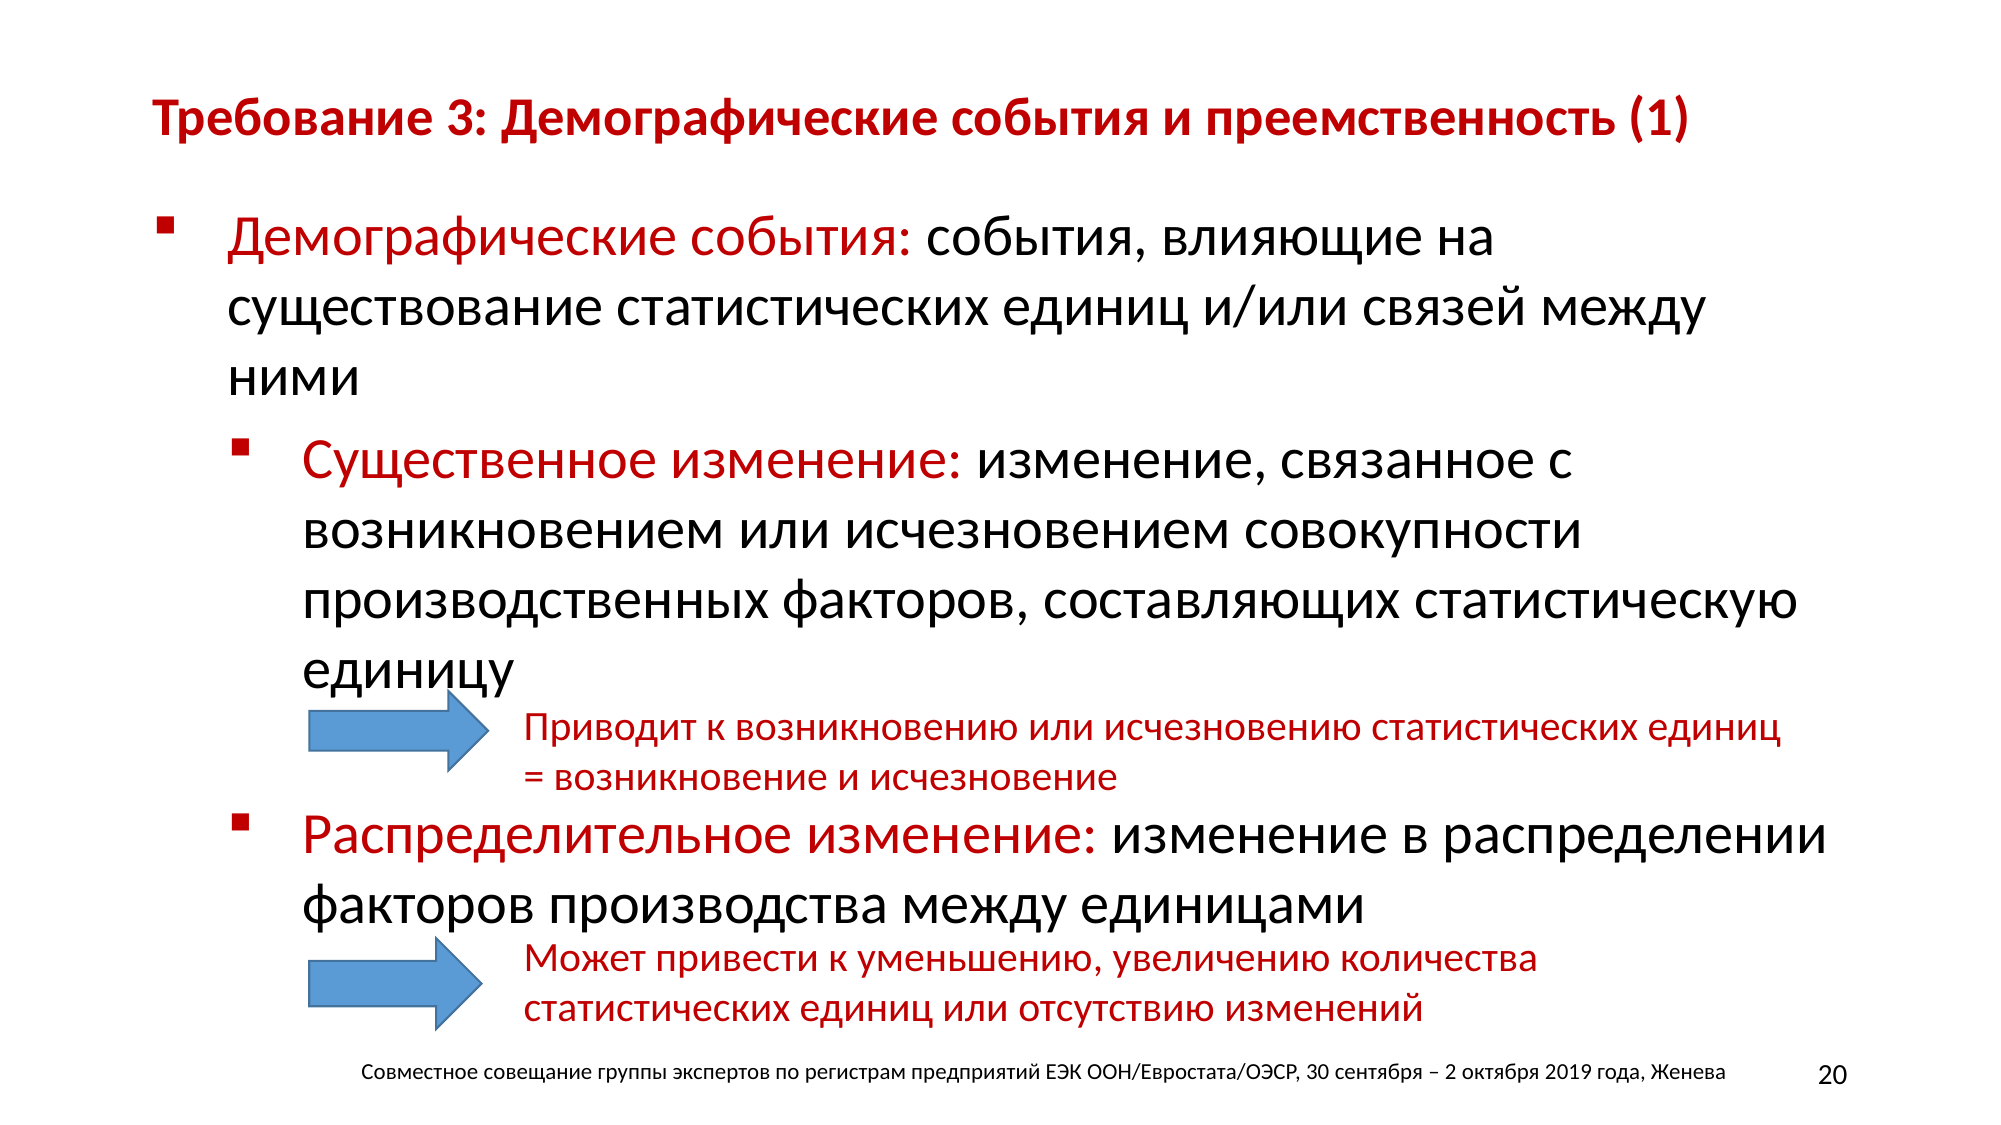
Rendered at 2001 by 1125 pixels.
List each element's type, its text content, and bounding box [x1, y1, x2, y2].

text_box Демографические события: события, влияющие на существование статистических единиц и/или связей между ними Существенное изменение: изменение, связанное с возникновением или исчезновением совокупности производственных факторов, составляющих статистическую единицу Распределительное изменение: изменение в распределении факторов производства между единицами [137, 189, 1863, 1040]
title Требование 3: Демографические события и преемственность (1) [137, 60, 1907, 175]
text_box [308, 935, 484, 1032]
text_box Приводит к возникновению или исчезновению статистических единиц = возникновение и исчезновение [508, 691, 1818, 806]
text_box [308, 688, 490, 773]
text_box Может привести к уменьшению, увеличению количества статистических единиц или отсутствию изменений [508, 922, 1818, 1037]
footer Совместное совещание группы экспертов по регистрам предприятий ЕЭК ООН/Евростата/ОЭСР, 30 сентября – 2 октября 2019 года, Женева [137, 1040, 1953, 1100]
